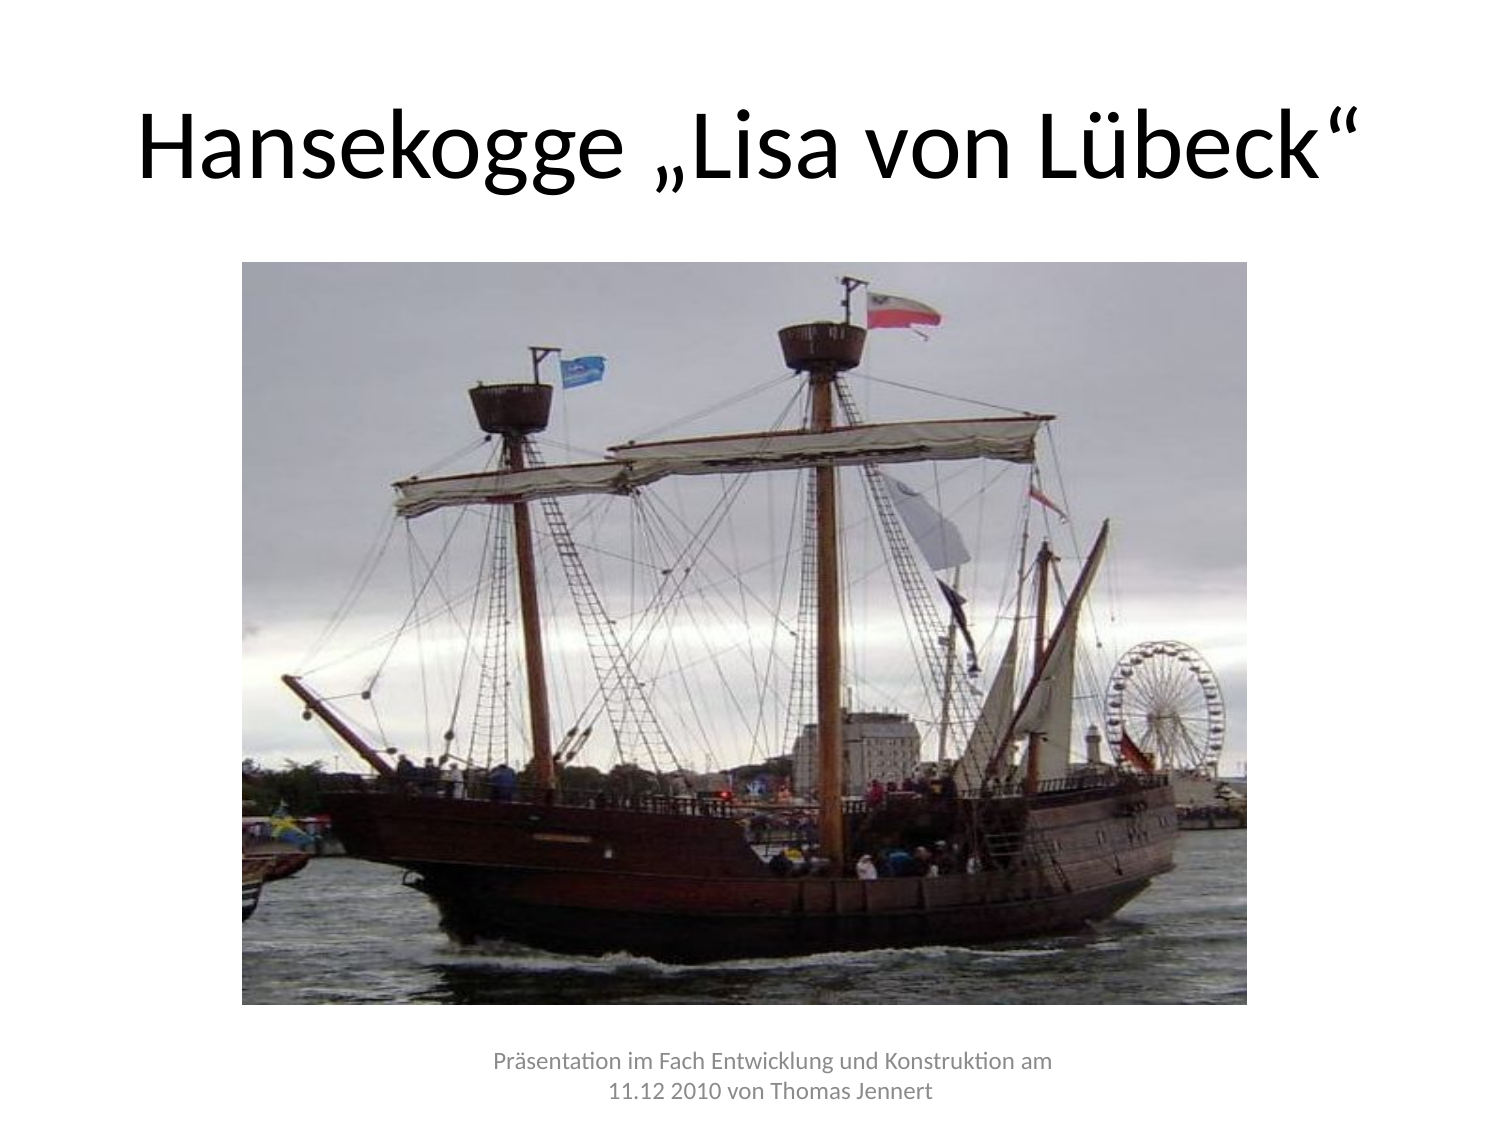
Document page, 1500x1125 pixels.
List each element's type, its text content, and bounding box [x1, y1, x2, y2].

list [241, 262, 1247, 1006]
footer Präsentation im Fach Entwicklung und Konstruktion am 11.12 2010 von Thomas Jennert [478, 1046, 1069, 1103]
title Hansekogge „Lisa von Lübeck“ [75, 45, 1425, 233]
